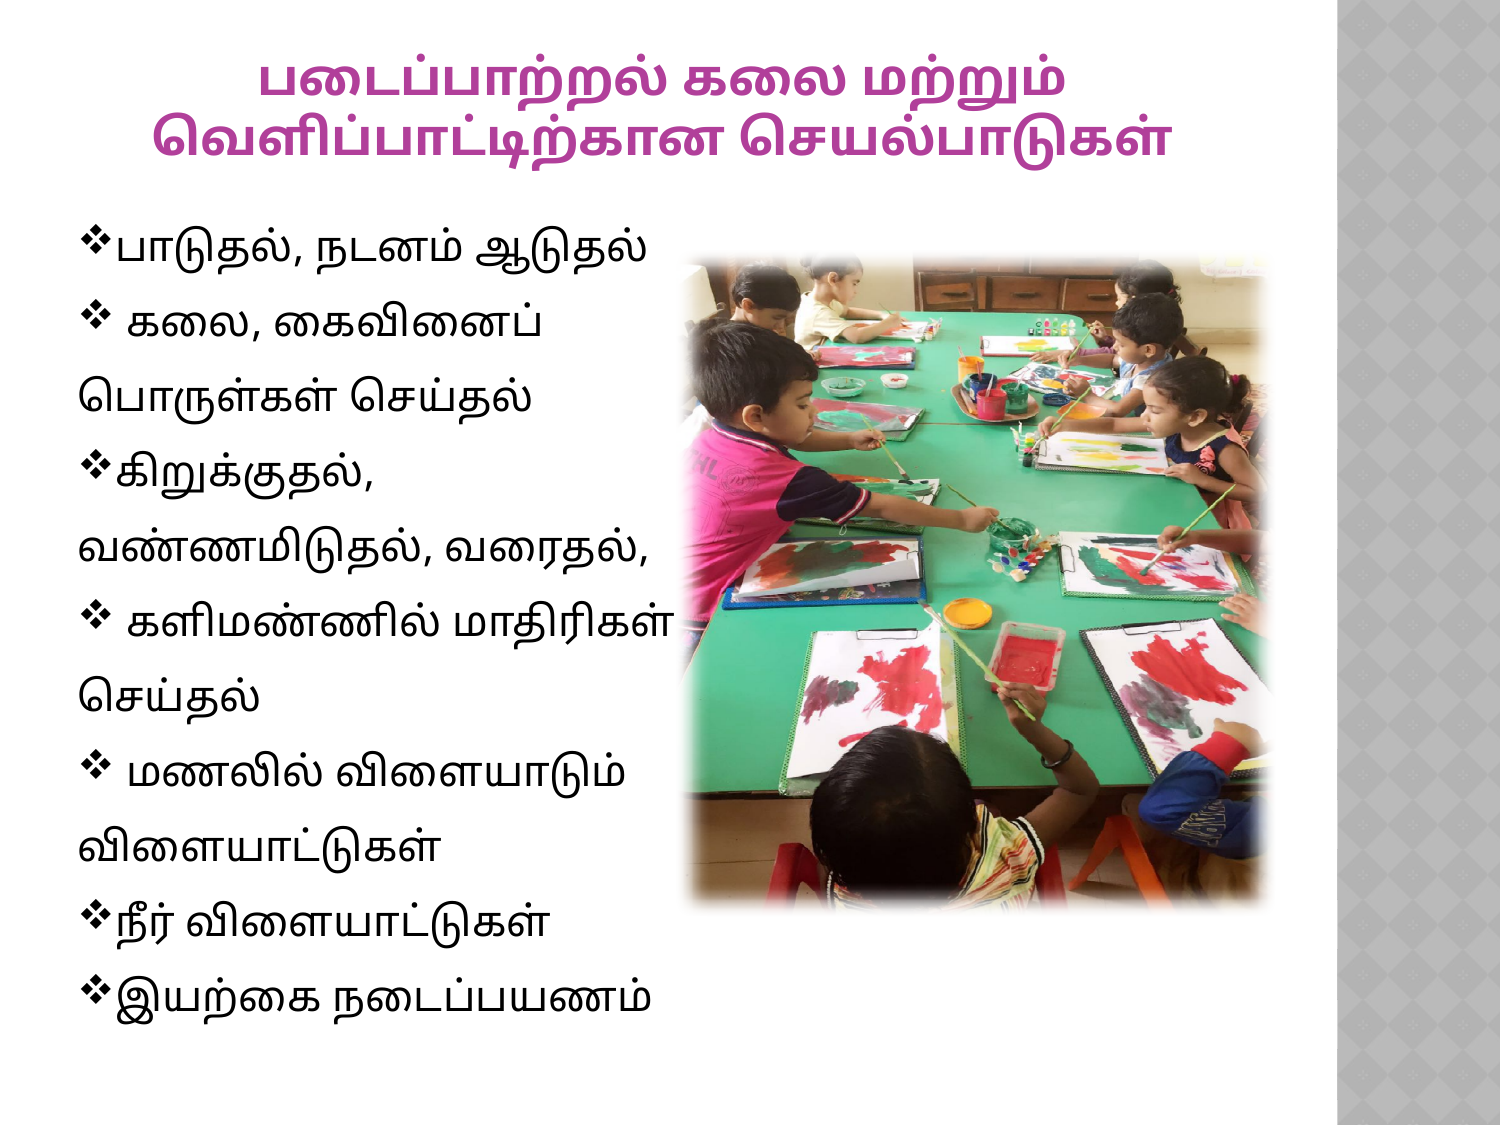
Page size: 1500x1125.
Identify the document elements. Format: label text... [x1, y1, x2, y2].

picture [674, 249, 1276, 917]
text_box படைப்பாற்றல் கலை மற்றும் வெளிப்பாட்டிற்கான செயல்பாடுகள் [0, 38, 1325, 174]
text_box பாடுதல், நடனம் ஆடுதல் கலை, கைவினைப் பொருள்கள் செய்தல் கிறுக்குதல், வண்ணமிடுதல், வரைதல், களிமண்ணில் மாதிரிகள் செய்தல் மணலில் விளையாடும் விளையாட்டுகள் நீர் விளையாட்டுகள் இயற்கை நடைப்பயணம் [62, 187, 700, 1028]
